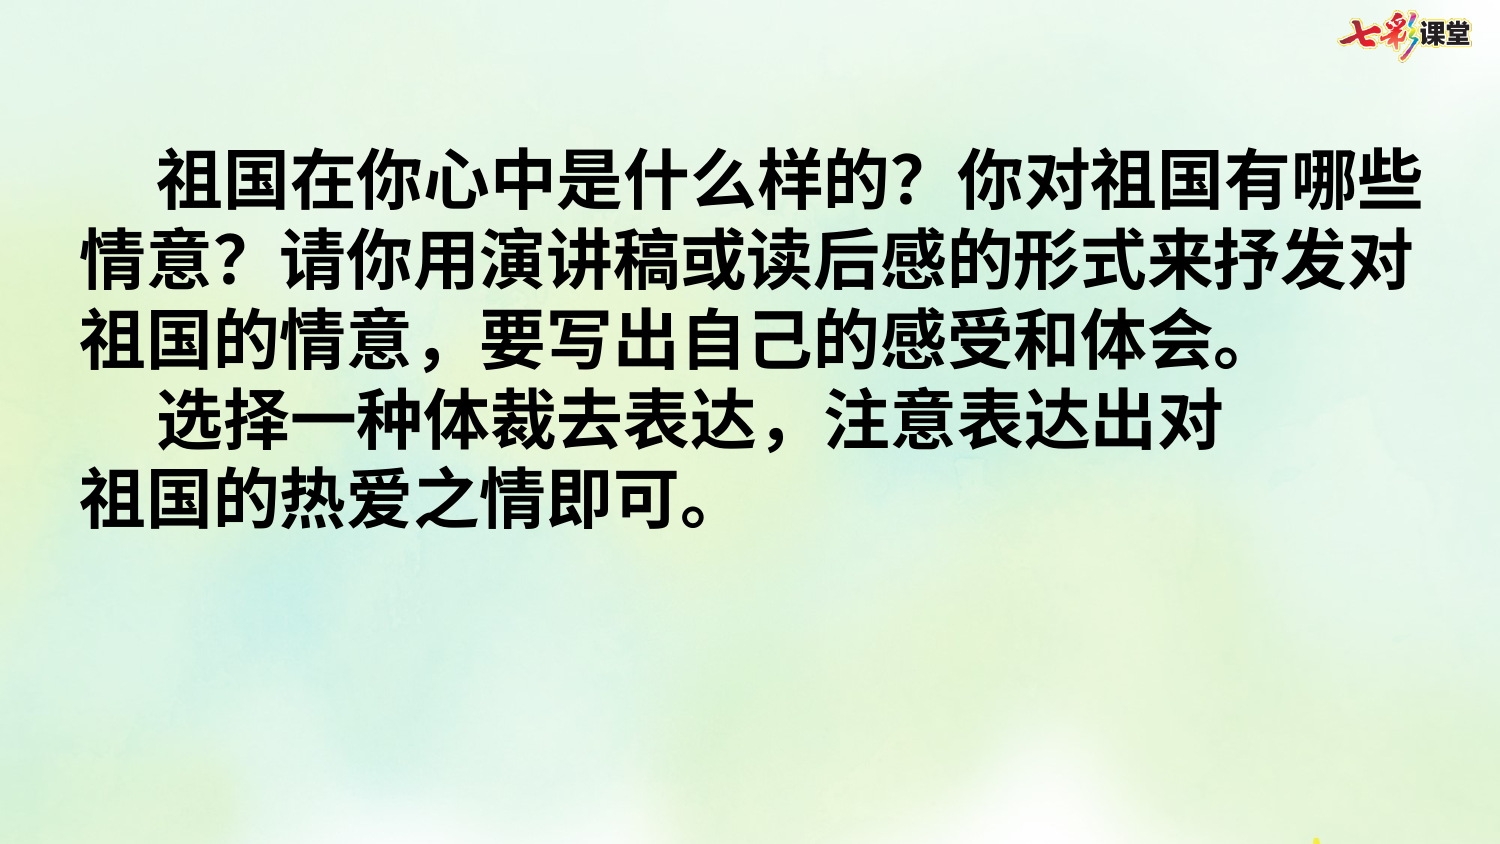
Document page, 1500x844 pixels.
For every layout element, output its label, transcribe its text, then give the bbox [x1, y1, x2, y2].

picture [0, 0, 1500, 844]
text_box 祖国在你心中是什么样的？你对祖国有哪些情意？请你用演讲稿或读后感的形式来抒发对祖国的情意，要写出自己的感受和体会。 选择一种体裁去表达，注意表达出对 祖国的热爱之情即可。 [64, 130, 1463, 545]
